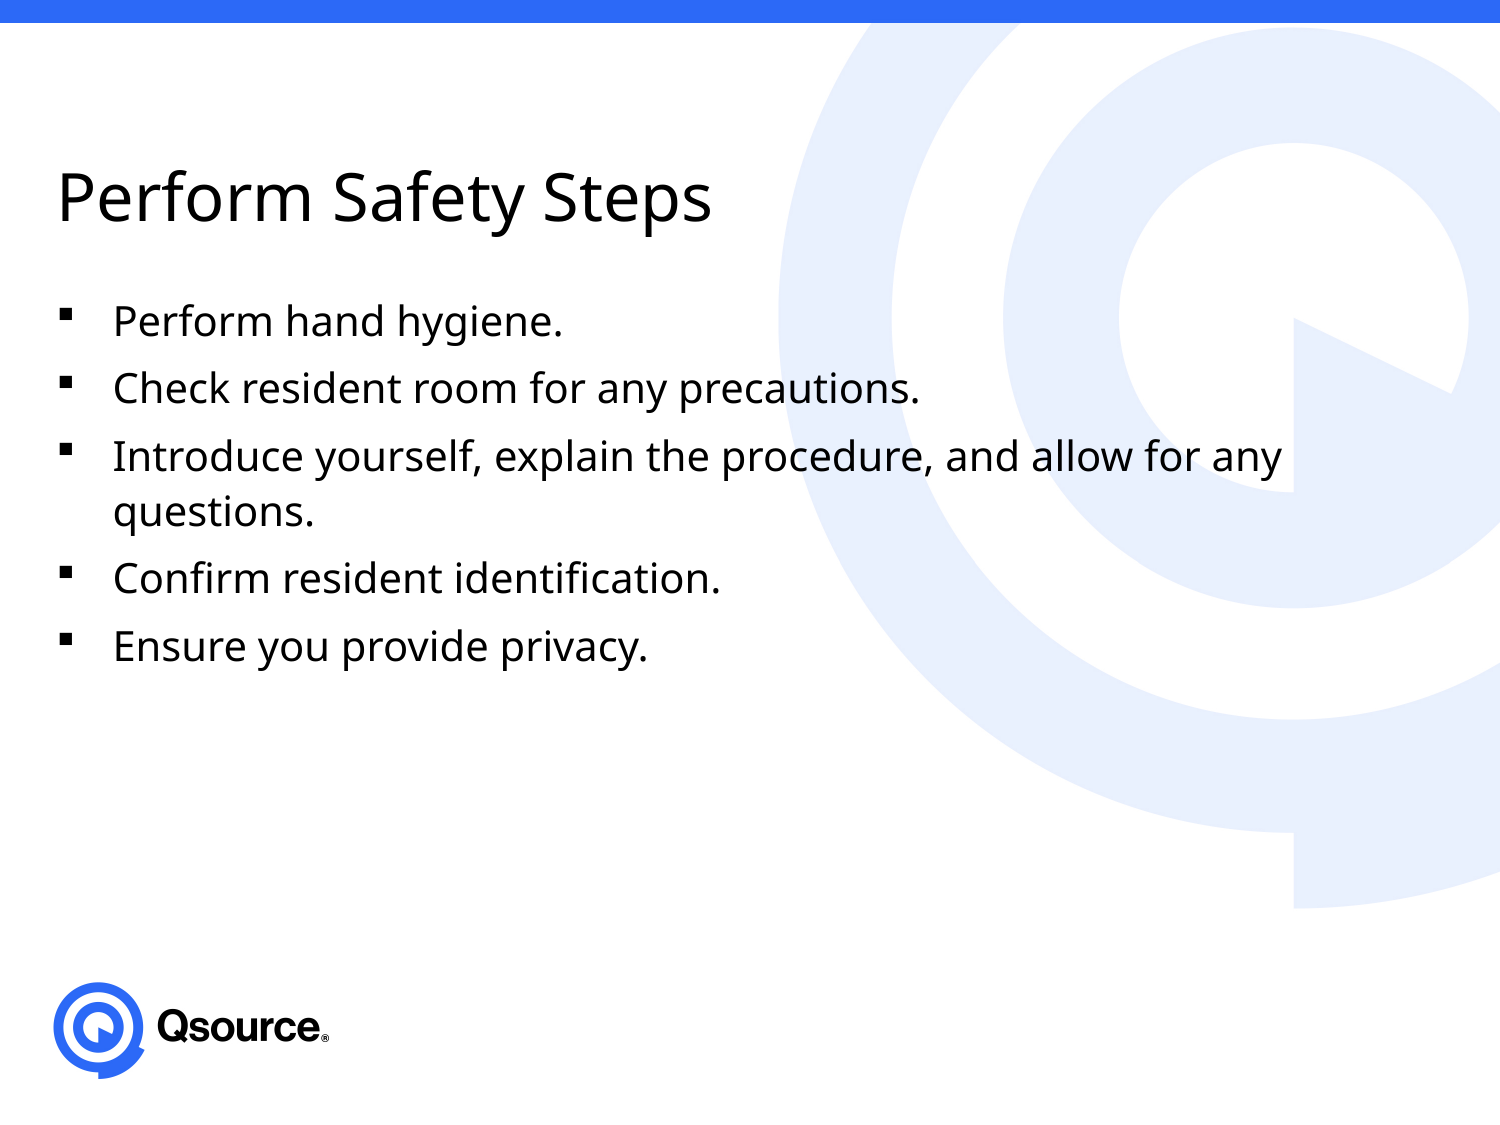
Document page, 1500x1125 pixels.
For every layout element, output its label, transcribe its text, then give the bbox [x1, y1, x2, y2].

title Perform Safety Steps [55, 109, 1445, 291]
picture [0, 0, 1500, 1125]
list Perform hand hygiene. Check resident room for any precautions. Introduce yourself, explain the procedure, and allow for any questions. Confirm resident identification. Ensure you provide privacy. [55, 291, 1380, 1045]
